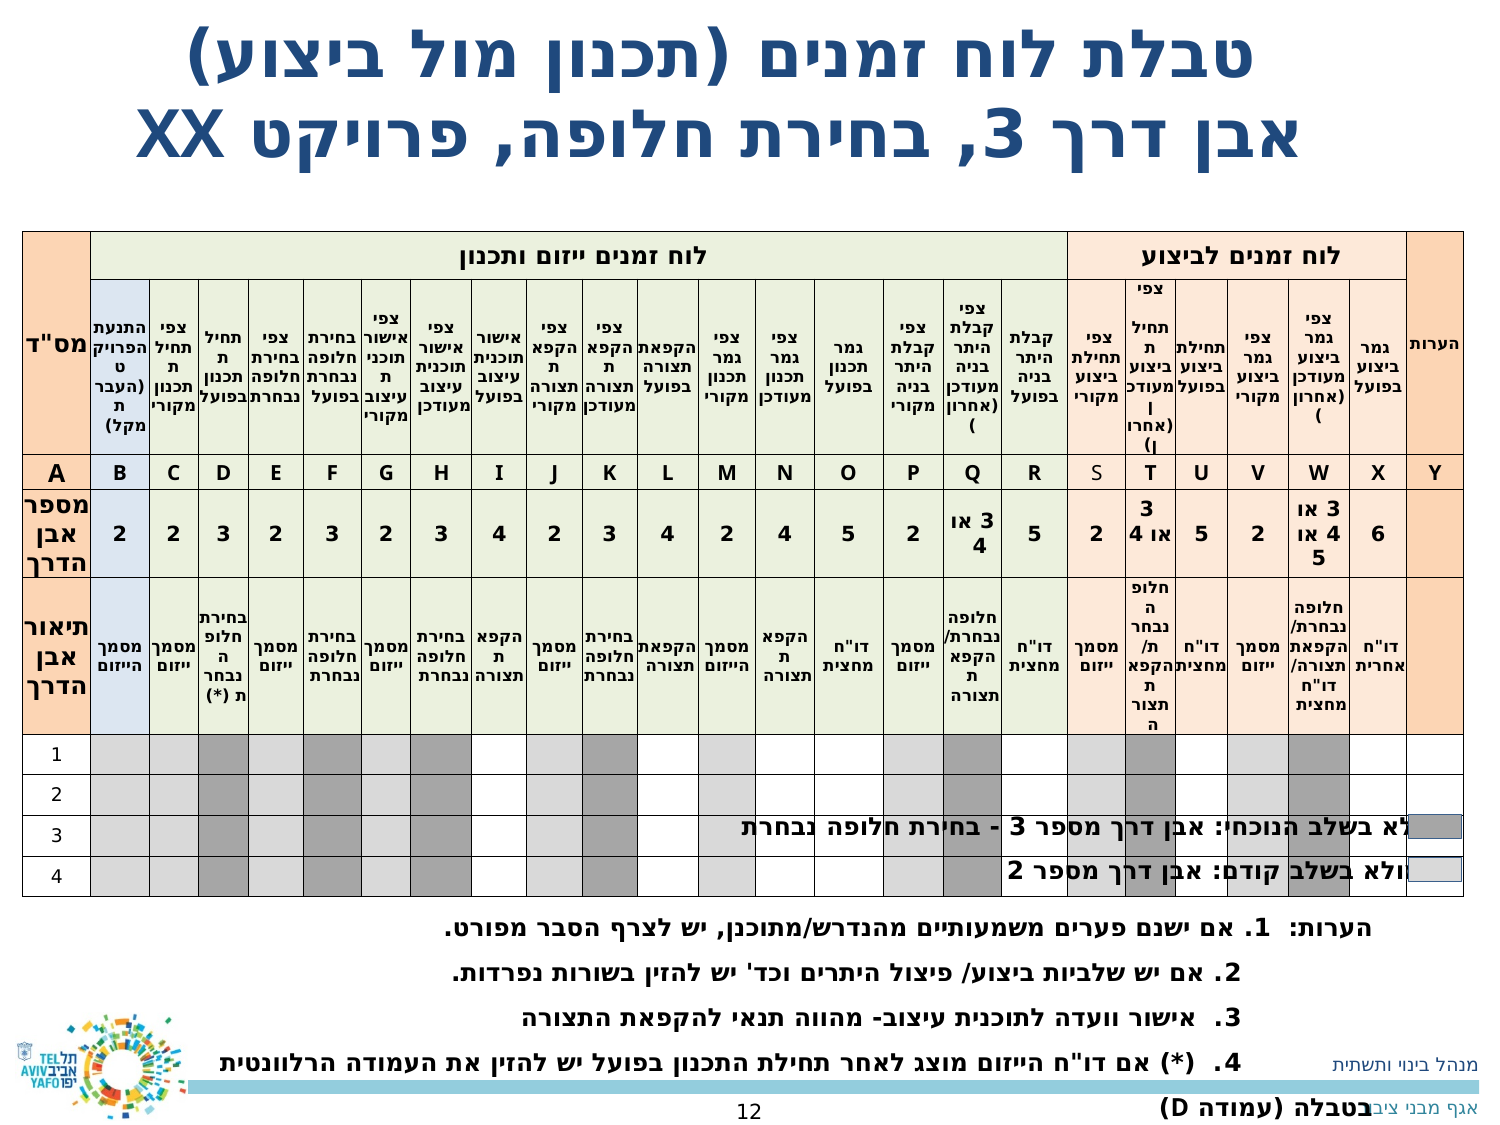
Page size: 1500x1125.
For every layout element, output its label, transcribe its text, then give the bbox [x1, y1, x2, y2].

table_cell דו"ח מחצית [815, 578, 883, 734]
table_cell 2 [527, 490, 582, 577]
table_cell צפי גמר תכנון מקורי [699, 280, 755, 454]
table_cell 2 [699, 490, 755, 577]
table_cell 2 [362, 490, 410, 577]
table_cell 2 [91, 490, 149, 577]
table_cell 3 [583, 490, 637, 577]
table_cell [815, 848, 883, 856]
table_cell בחירת חלופה נבחרת (*) [199, 578, 248, 734]
table_cell [1407, 884, 1463, 896]
table_cell [583, 735, 637, 774]
text_box [1406, 812, 1464, 840]
table_cell צפי גמר ביצוע מקורי [1228, 280, 1288, 454]
table_cell 2 [1228, 490, 1288, 577]
table_cell [1407, 490, 1463, 577]
table_cell [884, 735, 943, 774]
table_cell [583, 857, 637, 889]
table_header לוח זמנים ייזום ותכנון [91, 232, 1067, 279]
table_cell [472, 735, 526, 774]
table_cell [150, 735, 198, 774]
table_cell צפי בחירת חלופה נבחרת [249, 280, 303, 454]
table_cell [1289, 775, 1349, 803]
table_cell חלופה נבחרת/ הקפאת תצורה [944, 578, 1001, 734]
table_cell [472, 857, 526, 889]
table_cell [91, 775, 149, 815]
table_cell מסמך ייזום [249, 578, 303, 734]
table_cell בחירת חלופה נבחרת [583, 578, 637, 734]
table_cell מסמך ייזום [362, 578, 410, 734]
table_cell [944, 857, 980, 889]
table_cell הקפאת תצורה [472, 578, 526, 734]
table_cell [1176, 775, 1227, 803]
table_cell [1176, 735, 1227, 774]
table_cell [304, 857, 361, 889]
table_cell C [150, 455, 198, 489]
table_cell [362, 775, 410, 815]
table_cell L [638, 455, 698, 489]
table_cell [756, 848, 814, 856]
table_cell 5 [815, 490, 883, 577]
table_cell F [304, 455, 361, 489]
table_cell S [1068, 455, 1125, 489]
table_cell [91, 857, 149, 896]
table_cell גמר תכנון בפועל [815, 280, 883, 454]
table_cell 3 [411, 490, 471, 577]
table_cell [699, 775, 755, 815]
table_cell [527, 816, 582, 856]
table_header לוח זמנים לביצוע [1068, 232, 1406, 279]
table_cell [815, 775, 883, 803]
table_cell U [1176, 455, 1227, 489]
table_cell W [1289, 455, 1349, 489]
table_cell [411, 816, 471, 856]
table_cell 4 [638, 490, 698, 577]
table_cell תחילת תכנון בפועל [199, 280, 248, 454]
table_cell [1350, 735, 1406, 774]
table_cell [362, 857, 410, 889]
table_cell [249, 775, 303, 815]
table_cell I [472, 455, 526, 489]
table_cell התנעת הפרויקט (העברת מקל) [91, 280, 149, 454]
table_cell מסמך ייזום [150, 578, 198, 734]
table_cell [304, 775, 361, 815]
table_cell [150, 775, 198, 815]
table_cell 3 [23, 816, 90, 856]
table_cell בחירת חלופה נבחרת [304, 578, 361, 734]
table_cell מסמך הייזום [699, 578, 755, 734]
table_cell B [91, 455, 149, 489]
table_cell Y [1407, 455, 1463, 489]
table_cell [815, 735, 883, 774]
table_cell צפי אישור תוכנית עיצוב מקורי [362, 280, 410, 454]
table_cell דו"ח מחצית [1002, 578, 1067, 734]
table_cell [944, 848, 980, 856]
table_cell [699, 857, 755, 889]
table_cell 4 [23, 857, 90, 896]
table_cell [411, 857, 471, 889]
table_cell בחירת חלופה נבחרת [411, 578, 471, 734]
table_cell תיאור אבן הדרך [23, 578, 90, 734]
table_cell [1002, 735, 1067, 774]
table_cell Q [944, 455, 1001, 489]
table_cell מסמך הייזום [91, 578, 149, 734]
table_cell 2 [249, 490, 303, 577]
table_cell O [815, 455, 883, 489]
table_cell [527, 857, 582, 889]
table_cell [944, 775, 1001, 803]
table_cell [699, 735, 755, 774]
table_cell [944, 735, 1001, 774]
table_cell [527, 735, 582, 774]
table_cell [1407, 735, 1463, 774]
table_cell [1126, 775, 1175, 803]
table_cell [150, 816, 198, 856]
table_cell מסמך ייזום [1228, 578, 1288, 734]
table_cell J [527, 455, 582, 489]
table_cell [1228, 775, 1288, 803]
table_cell 3 או 4 [944, 490, 1001, 577]
table_cell [199, 775, 248, 815]
table_header מס"ד [23, 232, 90, 454]
table_cell הקפאת תצורה בפועל [638, 280, 698, 454]
table_cell [884, 775, 943, 803]
table_cell [1438, 848, 1463, 855]
table_cell 2 [1068, 490, 1125, 577]
table_cell הקפאת תצורה [638, 578, 698, 734]
table_cell P [884, 455, 943, 489]
table_cell [362, 816, 410, 856]
table_cell [1068, 775, 1125, 803]
table_cell חלופה נבחרת/ הקפאת תצורה/ דו"ח מחצית [1289, 578, 1349, 734]
text_box מולא בשלב קודם: אבן דרך מספר 2 [980, 838, 1438, 894]
table_cell צפי אישור תוכנית עיצוב מעודכן [411, 280, 471, 454]
table_cell [756, 857, 814, 889]
table_cell [756, 775, 814, 803]
table_cell [884, 857, 943, 889]
table_cell 5 [1002, 490, 1067, 577]
table_cell [756, 735, 814, 774]
table_cell הקפאת תצורה [756, 578, 814, 734]
table_cell צפי תחילת ביצוע מעודכן (אחרון) [1126, 280, 1175, 454]
table_cell 3 או 4 [1126, 490, 1175, 577]
table_cell [249, 816, 303, 856]
table_cell [411, 775, 471, 815]
table_cell T [1126, 455, 1175, 489]
table_cell [472, 816, 526, 856]
table_cell צפי גמר תכנון מעודכן [756, 280, 814, 454]
table_cell [1289, 735, 1349, 774]
table_cell [411, 735, 471, 774]
text_box טבלת לוח זמנים (תכנון מול ביצוע) אבן דרך 3, בחירת חלופה, פרויקט XX [0, 38, 1418, 143]
table_cell מסמך ייזום [1068, 578, 1125, 734]
table_cell [472, 775, 526, 815]
table_cell צפי תחילת תכנון מקורי [150, 280, 198, 454]
table_cell אישור תוכנית עיצוב בפועל [472, 280, 526, 454]
table_cell 4 [472, 490, 526, 577]
table_cell צפי קבלת היתר בניה מקורי [884, 280, 943, 454]
table_cell 3 [304, 490, 361, 577]
table_cell 6 [1350, 490, 1406, 577]
table_cell R [1002, 455, 1067, 489]
table_cell [91, 816, 149, 856]
table_cell חלופה נבחרת/ הקפאת תצורה [1126, 578, 1175, 734]
table_cell [583, 816, 637, 856]
table_cell E [249, 455, 303, 489]
table_cell 3 או 4 או 5 [1289, 490, 1349, 577]
table_cell [527, 775, 582, 815]
table_cell [249, 857, 303, 889]
table_cell [1126, 735, 1175, 774]
text_box [1406, 855, 1464, 884]
table_cell [1228, 735, 1288, 774]
table_cell D [199, 455, 248, 489]
table_cell מסמך ייזום [527, 578, 582, 734]
table_cell מספראבן הדרך [23, 490, 90, 577]
table_cell 2 [23, 775, 90, 815]
table_cell דו"ח מחצית [1176, 578, 1227, 734]
table_header הערות [1407, 232, 1463, 454]
table_cell צפי הקפאת תצורה מעודכן [583, 280, 637, 454]
table_cell קבלת היתר בניה בפועל [1002, 280, 1067, 454]
table_cell [884, 848, 943, 856]
table_cell N [756, 455, 814, 489]
table_cell 5 [1176, 490, 1227, 577]
table_cell [91, 735, 149, 774]
table_cell מסמך ייזום [884, 578, 943, 734]
table_cell בחירת חלופה נבחרת בפועל [304, 280, 361, 454]
table_cell [199, 816, 248, 856]
table_cell [699, 816, 755, 856]
table_cell [304, 816, 361, 856]
table_cell [1407, 775, 1463, 803]
table_cell צפי קבלת היתר בניה מעודכן (אחרון) [944, 280, 1001, 454]
table_cell תחילת ביצוע בפועל [1176, 280, 1227, 454]
table_cell M [699, 455, 755, 489]
table_cell G [362, 455, 410, 489]
table_cell 4 [756, 490, 814, 577]
table_cell [150, 857, 198, 889]
picture [15, 1012, 126, 1121]
table_cell צפי תחילת ביצוע מקורי [1068, 280, 1125, 454]
table_cell [362, 735, 410, 774]
table_cell [1002, 775, 1067, 803]
table_cell [638, 857, 698, 889]
table_cell [199, 735, 248, 774]
table_cell [638, 816, 698, 856]
table_cell A [23, 455, 90, 489]
table_cell [1350, 775, 1406, 803]
table_cell [583, 775, 637, 815]
table_cell [249, 735, 303, 774]
table_cell X [1350, 455, 1406, 489]
table_cell [199, 857, 248, 889]
table_cell K [583, 455, 637, 489]
text_box ימולא בשלב הנוכחי: אבן דרך מספר 3 - בחירת חלופה נבחרת [726, 803, 1464, 848]
table_cell [815, 857, 883, 889]
table_cell [1407, 578, 1463, 734]
table_cell צפי הקפאת תצורה מקורי [527, 280, 582, 454]
table_cell צפי גמר ביצוע מעודכן (אחרון) [1289, 280, 1349, 454]
table_cell [638, 775, 698, 815]
table_cell H [411, 455, 471, 489]
table_cell 2 [884, 490, 943, 577]
table_cell 1 [23, 735, 90, 774]
table_cell [1068, 735, 1125, 774]
table_cell [304, 735, 361, 774]
table_cell [638, 735, 698, 774]
table_cell דו"ח אחרית [1350, 578, 1406, 734]
table_cell 2 [150, 490, 198, 577]
text_box הערות: 1. אם ישנם פערים משמעותיים מהנדרש/מתוכנן, יש לצרף הסבר מפורט. 2. אם יש שלביות ביצוע/ פיצול היתרים וכד' יש להזין בשורות נפרדות. 3. אישור וועדה לתוכנית עיצוב- מהווה תנאי להקפאת התצורה 4. (*) אם דו"ח הייזום מוצג לאחר תחילת התכנון בפועל יש להזין את העמודה הרלוונטית בטבלה (עמודה D) [126, 889, 1388, 1125]
table_cell V [1228, 455, 1288, 489]
table_cell 3 [199, 490, 248, 577]
table_cell גמר ביצוע בפועל [1350, 280, 1406, 454]
